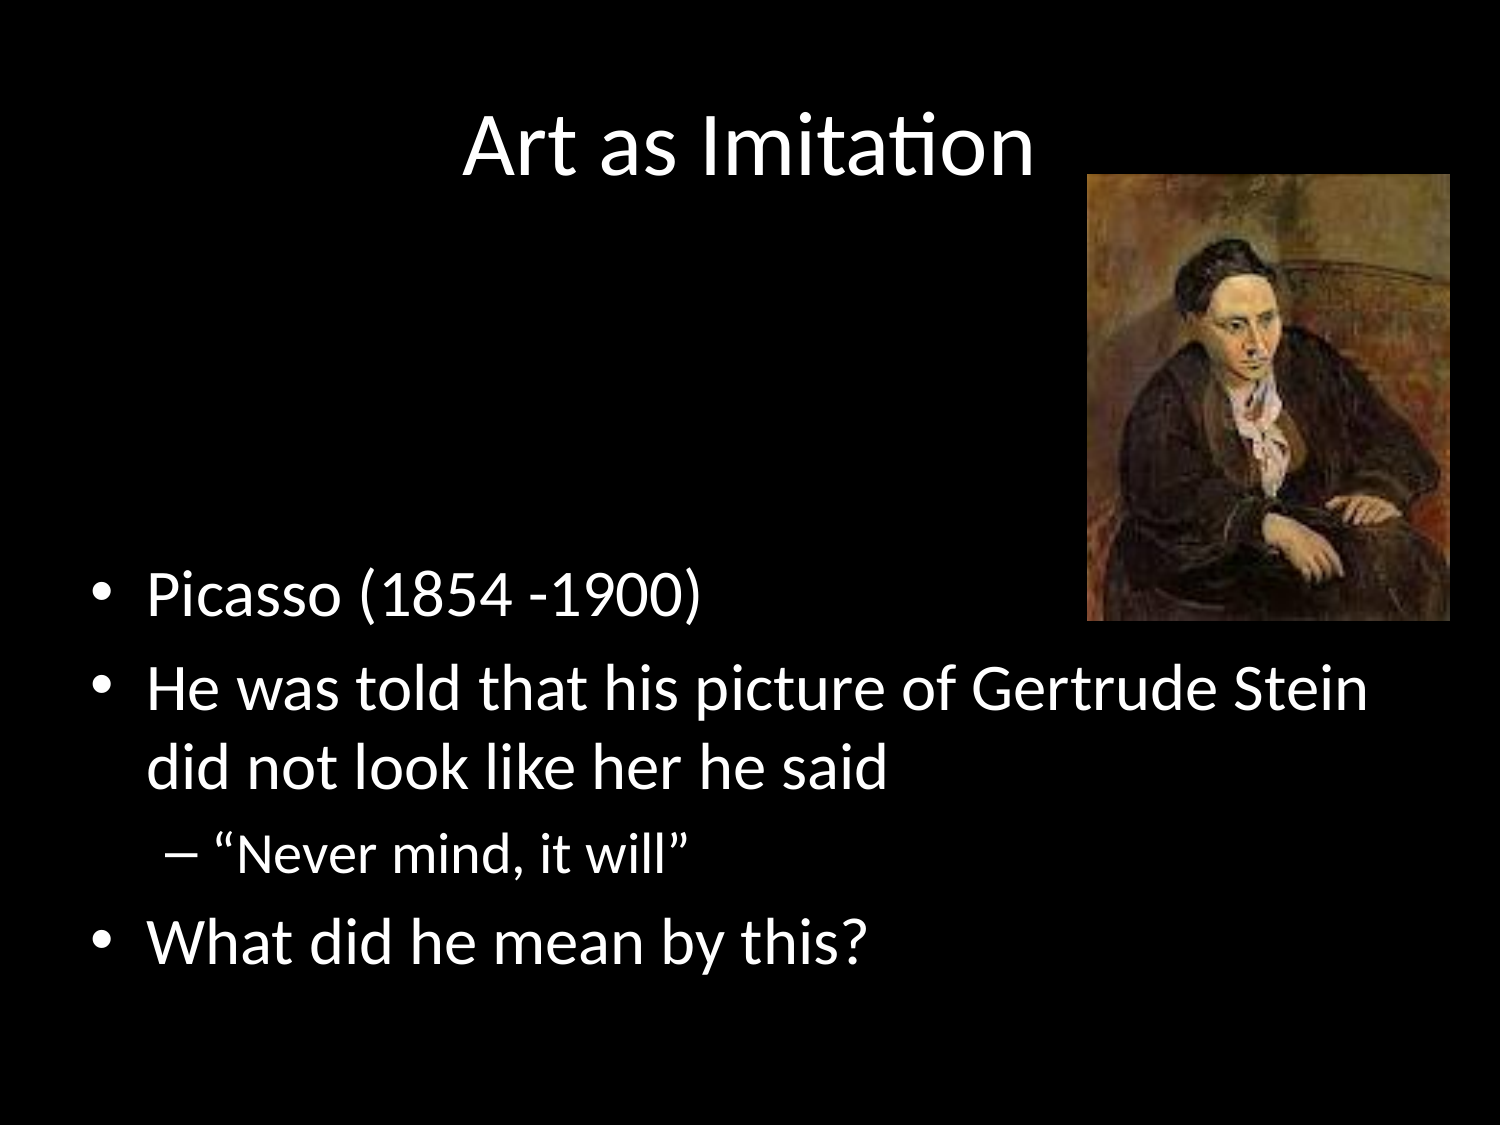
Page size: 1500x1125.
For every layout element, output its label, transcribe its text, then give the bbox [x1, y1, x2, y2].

picture [1087, 174, 1451, 622]
list Picasso (1854 -1900) He was told that his picture of Gertrude Stein did not look like her he said “Never mind, it will” What did he mean by this? [75, 262, 1425, 1005]
title Art as Imitation [75, 45, 1425, 233]
